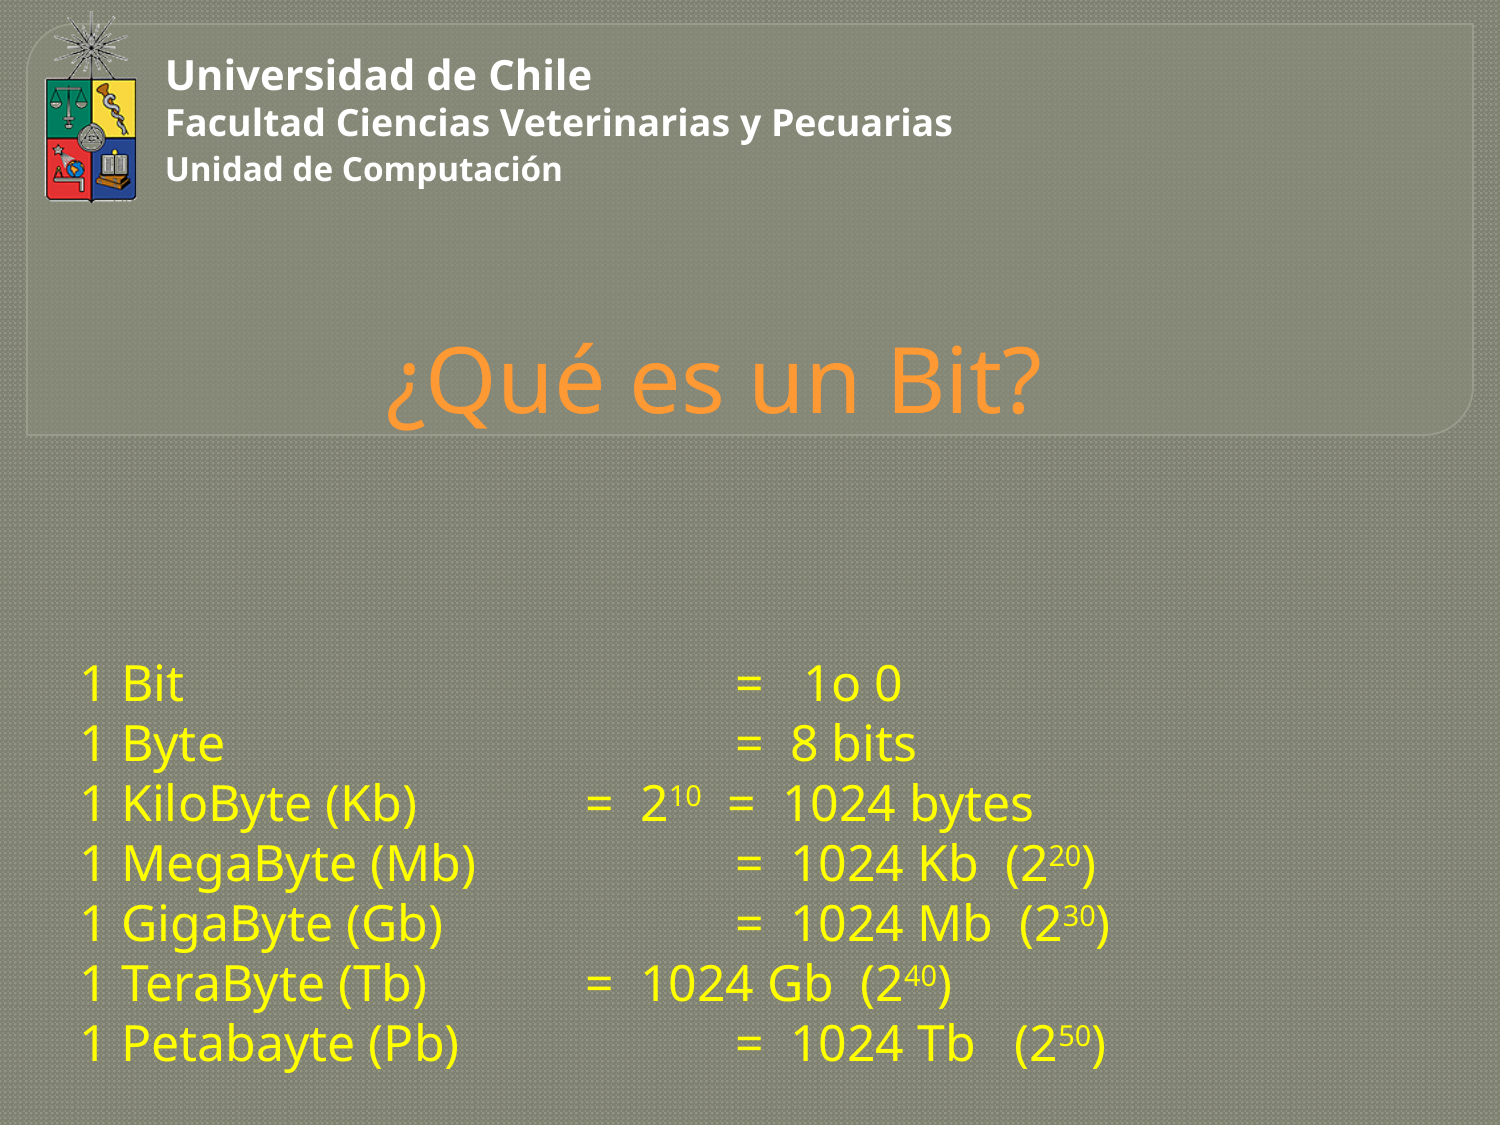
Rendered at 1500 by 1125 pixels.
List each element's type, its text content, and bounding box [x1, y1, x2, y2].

text_box ¿Qué es un Bit? 1 Bit = 1o 0 1 Byte = 8 bits 1 KiloByte (Kb) = 210 = 1024 bytes 1 MegaByte (Mb) = 1024 Kb (220) 1 GigaByte (Gb) = 1024 Mb (230) 1 TeraByte (Tb) = 1024 Gb (240) 1 Petabayte (Pb) = 1024 Tb (250) [64, 314, 1388, 1125]
picture [41, 11, 142, 208]
